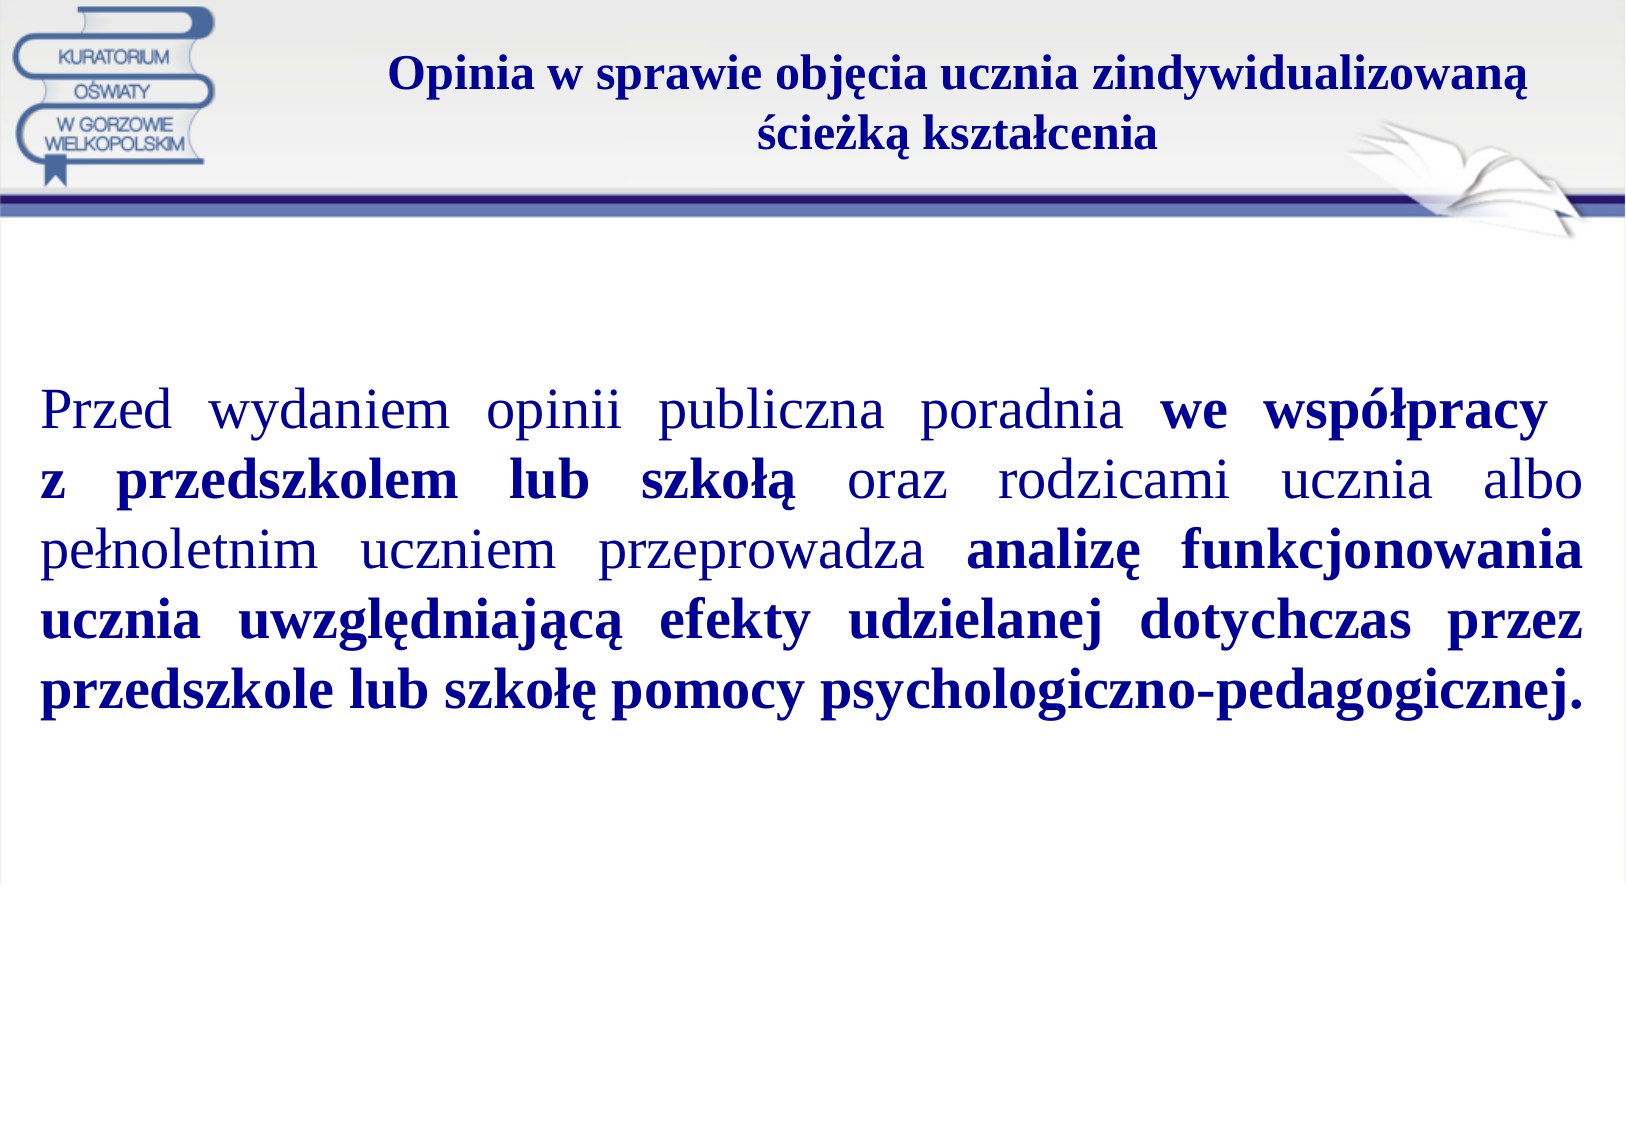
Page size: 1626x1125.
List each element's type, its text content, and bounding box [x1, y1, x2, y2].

picture [0, 0, 1626, 1125]
title Opinia w sprawie objęcia ucznia zindywidualizowaną ścieżką kształcenia [317, 23, 1600, 176]
list Przed wydaniem opinii publiczna poradnia we współpracy z przedszkolem lub szkołą oraz rodzicami ucznia albo pełnoletnim uczniem przeprowadza analizę funkcjonowania ucznia uwzględniającą efekty udzielanej dotychczas przez przedszkole lub szkołę pomocy psychologiczno-pedagogicznej. [25, 234, 1600, 938]
